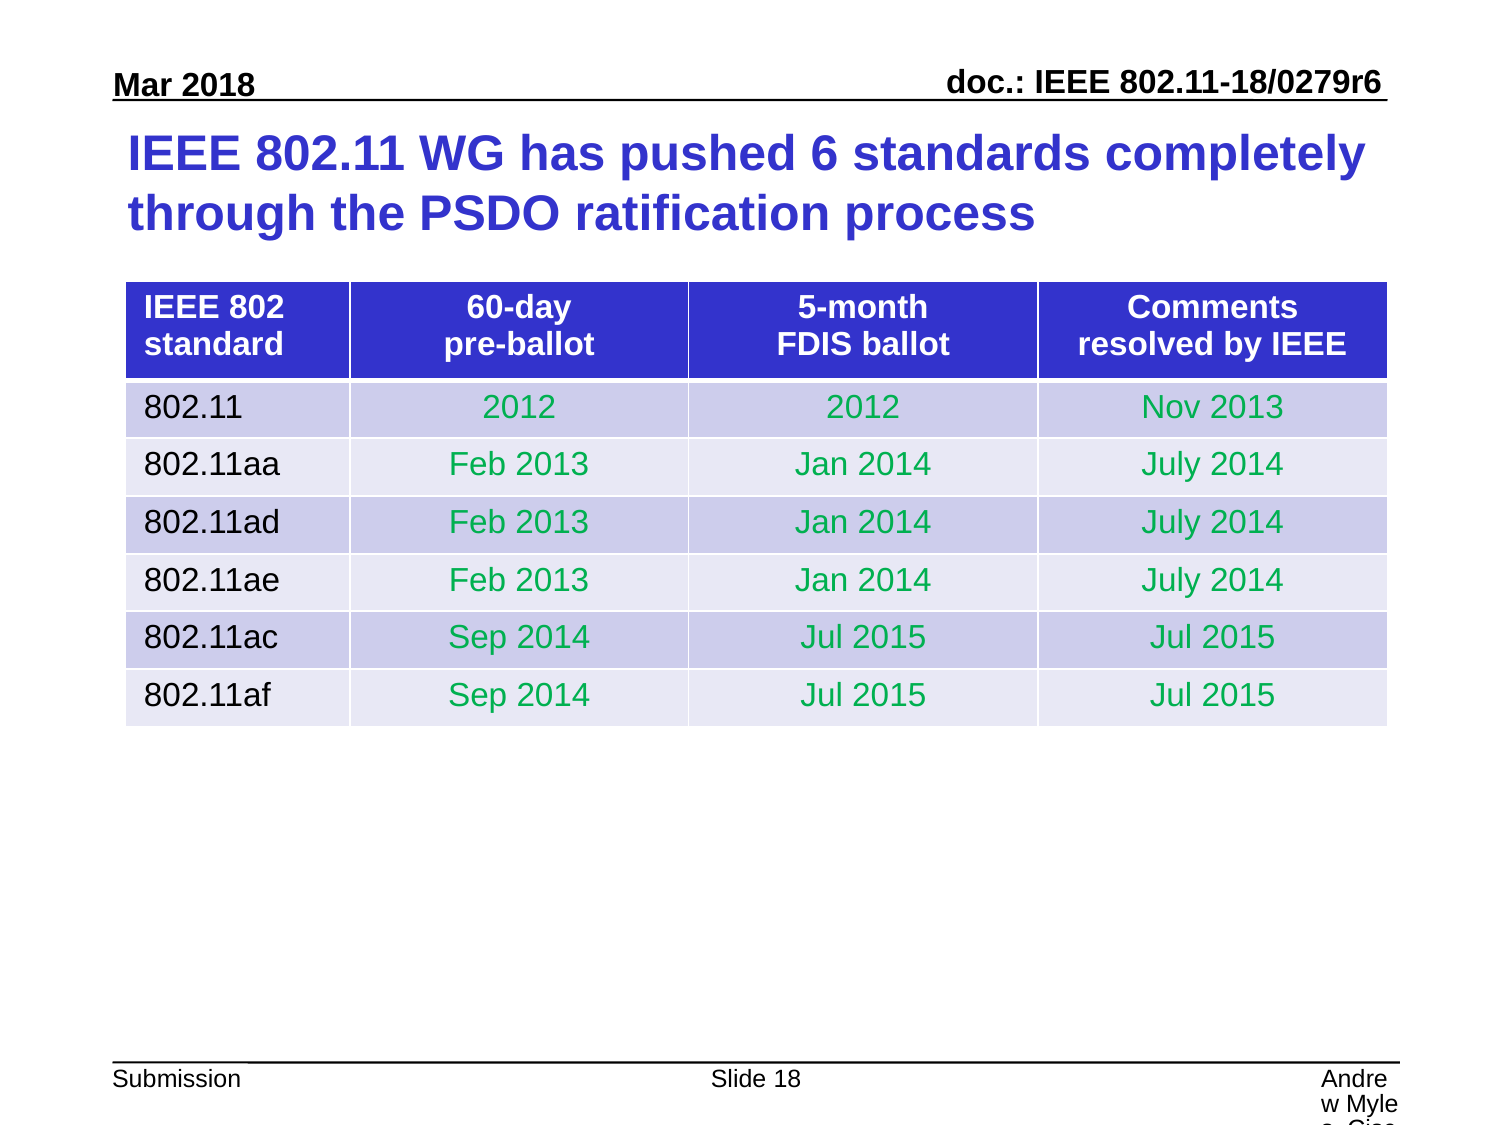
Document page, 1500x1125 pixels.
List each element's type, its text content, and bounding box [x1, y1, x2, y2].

table_cell Feb 2013 [351, 439, 688, 495]
table_cell Jan 2014 [689, 497, 1037, 553]
table_cell 2012 [689, 383, 1037, 437]
table_cell Jul 2015 [1039, 670, 1387, 726]
table_cell 802.11ae [126, 555, 349, 610]
table_cell Jan 2014 [689, 555, 1037, 610]
table_cell Jul 2015 [689, 612, 1037, 668]
slide_number Slide 18 [709, 1061, 803, 1093]
table_cell Feb 2013 [351, 555, 688, 610]
footer Andrew Myles, Cisco [1320, 1061, 1402, 1093]
table_cell 802.11ac [126, 612, 349, 668]
table_cell Nov 2013 [1039, 383, 1387, 437]
table_cell 802.11aa [126, 439, 349, 495]
table_cell Jan 2014 [689, 439, 1037, 495]
table_cell Jul 2015 [1039, 612, 1387, 668]
table_cell July 2014 [1039, 555, 1387, 610]
table_cell 802.11 [126, 383, 349, 437]
table_header IEEE 802 standard [126, 282, 349, 378]
table_cell 802.11af [126, 670, 349, 726]
table_cell Sep 2014 [351, 612, 688, 668]
table_cell July 2014 [1039, 497, 1387, 553]
table_cell 2012 [351, 383, 688, 437]
table_cell July 2014 [1039, 439, 1387, 495]
table_cell Jul 2015 [689, 670, 1037, 726]
title IEEE 802.11 WG has pushed 6 standards completely through the PSDO ratification process [112, 112, 1388, 288]
table_header Comments resolved by IEEE [1039, 282, 1387, 378]
table_header 5-month FDIS ballot [689, 282, 1037, 378]
table_cell Sep 2014 [351, 670, 688, 726]
table_cell Feb 2013 [351, 497, 688, 553]
table_header 60-day pre-ballot [351, 282, 688, 378]
table_cell 802.11ad [126, 497, 349, 553]
